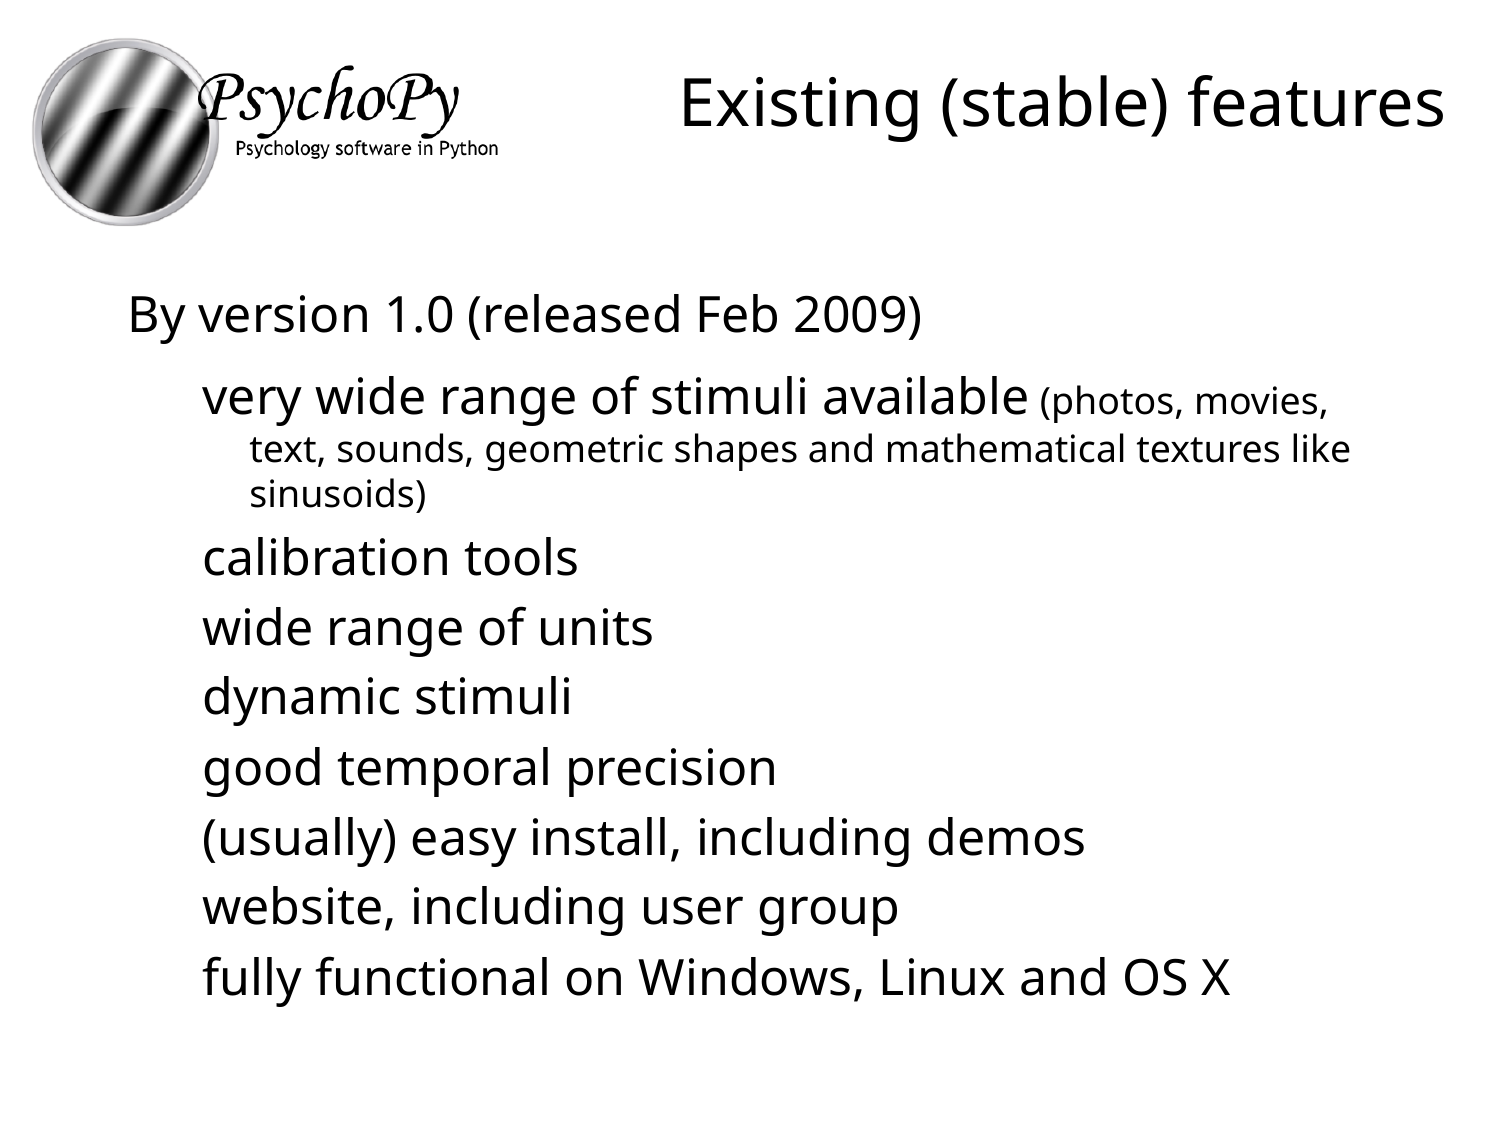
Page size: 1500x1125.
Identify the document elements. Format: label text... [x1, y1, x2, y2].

list By version 1.0 (released Feb 2009) very wide range of stimuli available (photos, movies, text, sounds, geometric shapes and mathematical textures like sinusoids) calibration tools wide range of units dynamic stimuli good temporal precision (usually) easy install, including demos website, including user group fully functional on Windows, Linux and OS X [112, 274, 1388, 1001]
title Existing (stable) features [587, 37, 1463, 163]
picture [29, 35, 546, 230]
